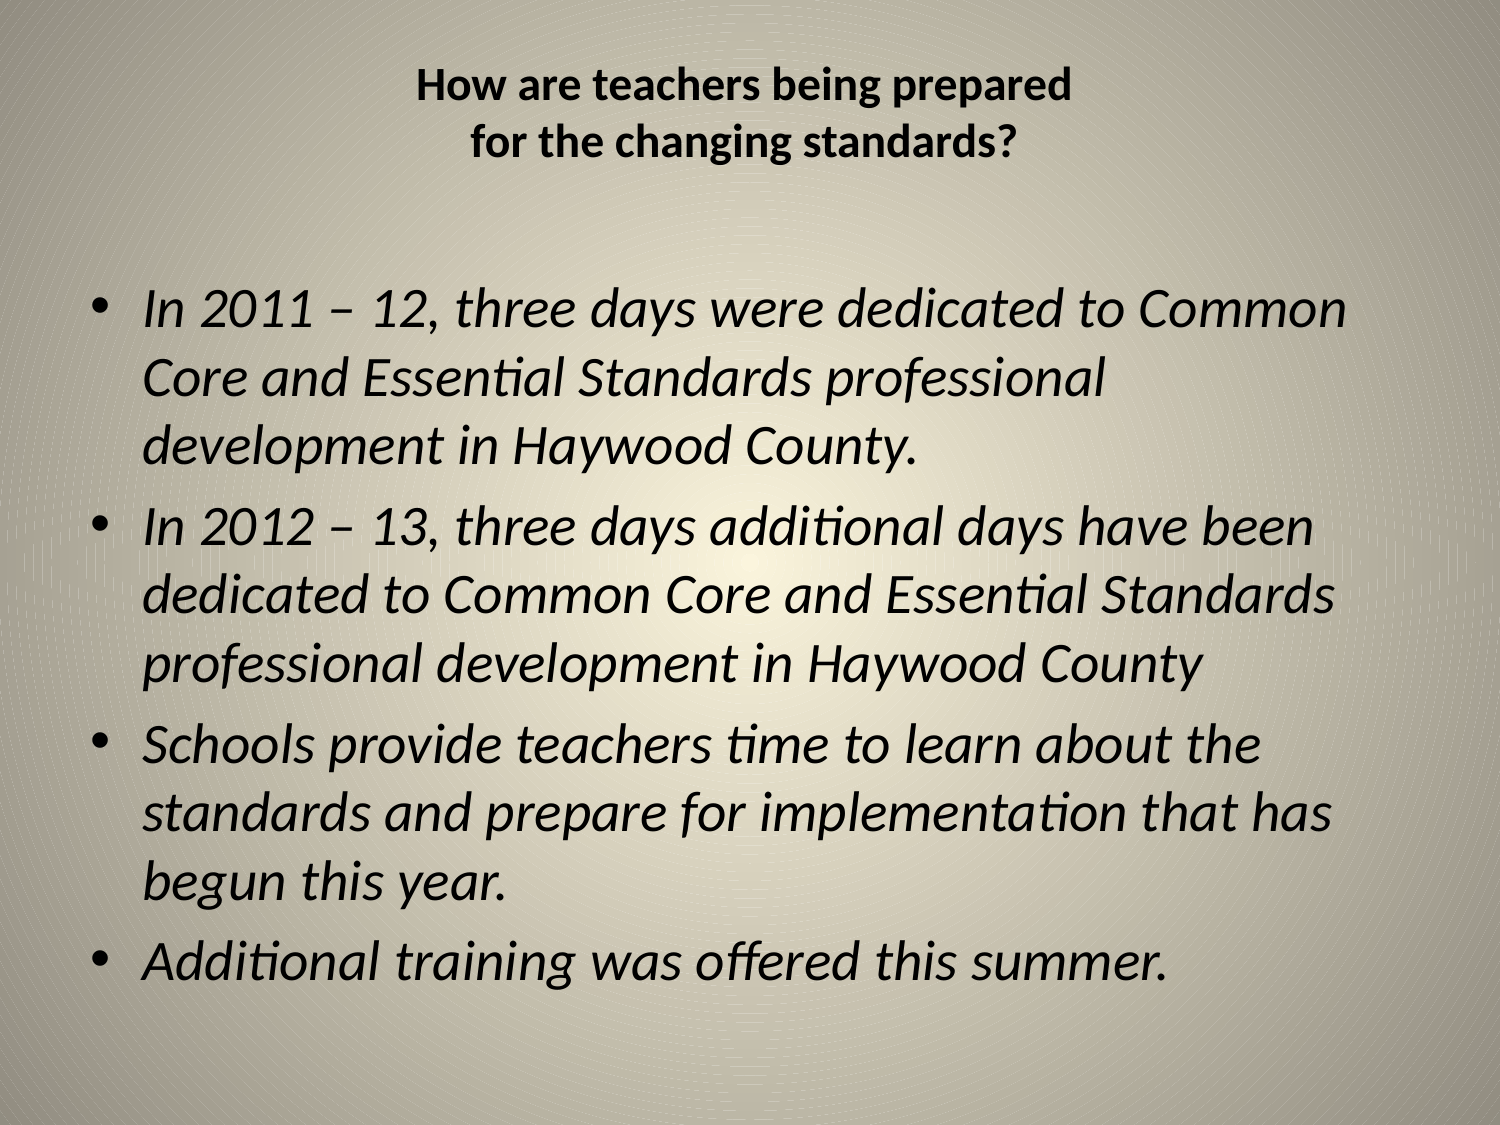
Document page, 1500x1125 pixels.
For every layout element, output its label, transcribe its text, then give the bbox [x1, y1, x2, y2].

title How are teachers being prepared for the changing standards? [75, 45, 1425, 233]
list In 2011 – 12, three days were dedicated to Common Core and Essential Standards professional development in Haywood County. In 2012 – 13, three days additional days have been dedicated to Common Core and Essential Standards professional development in Haywood County Schools provide teachers time to learn about the standards and prepare for implementation that has begun this year. Additional training was offered this summer. [75, 262, 1425, 1005]
